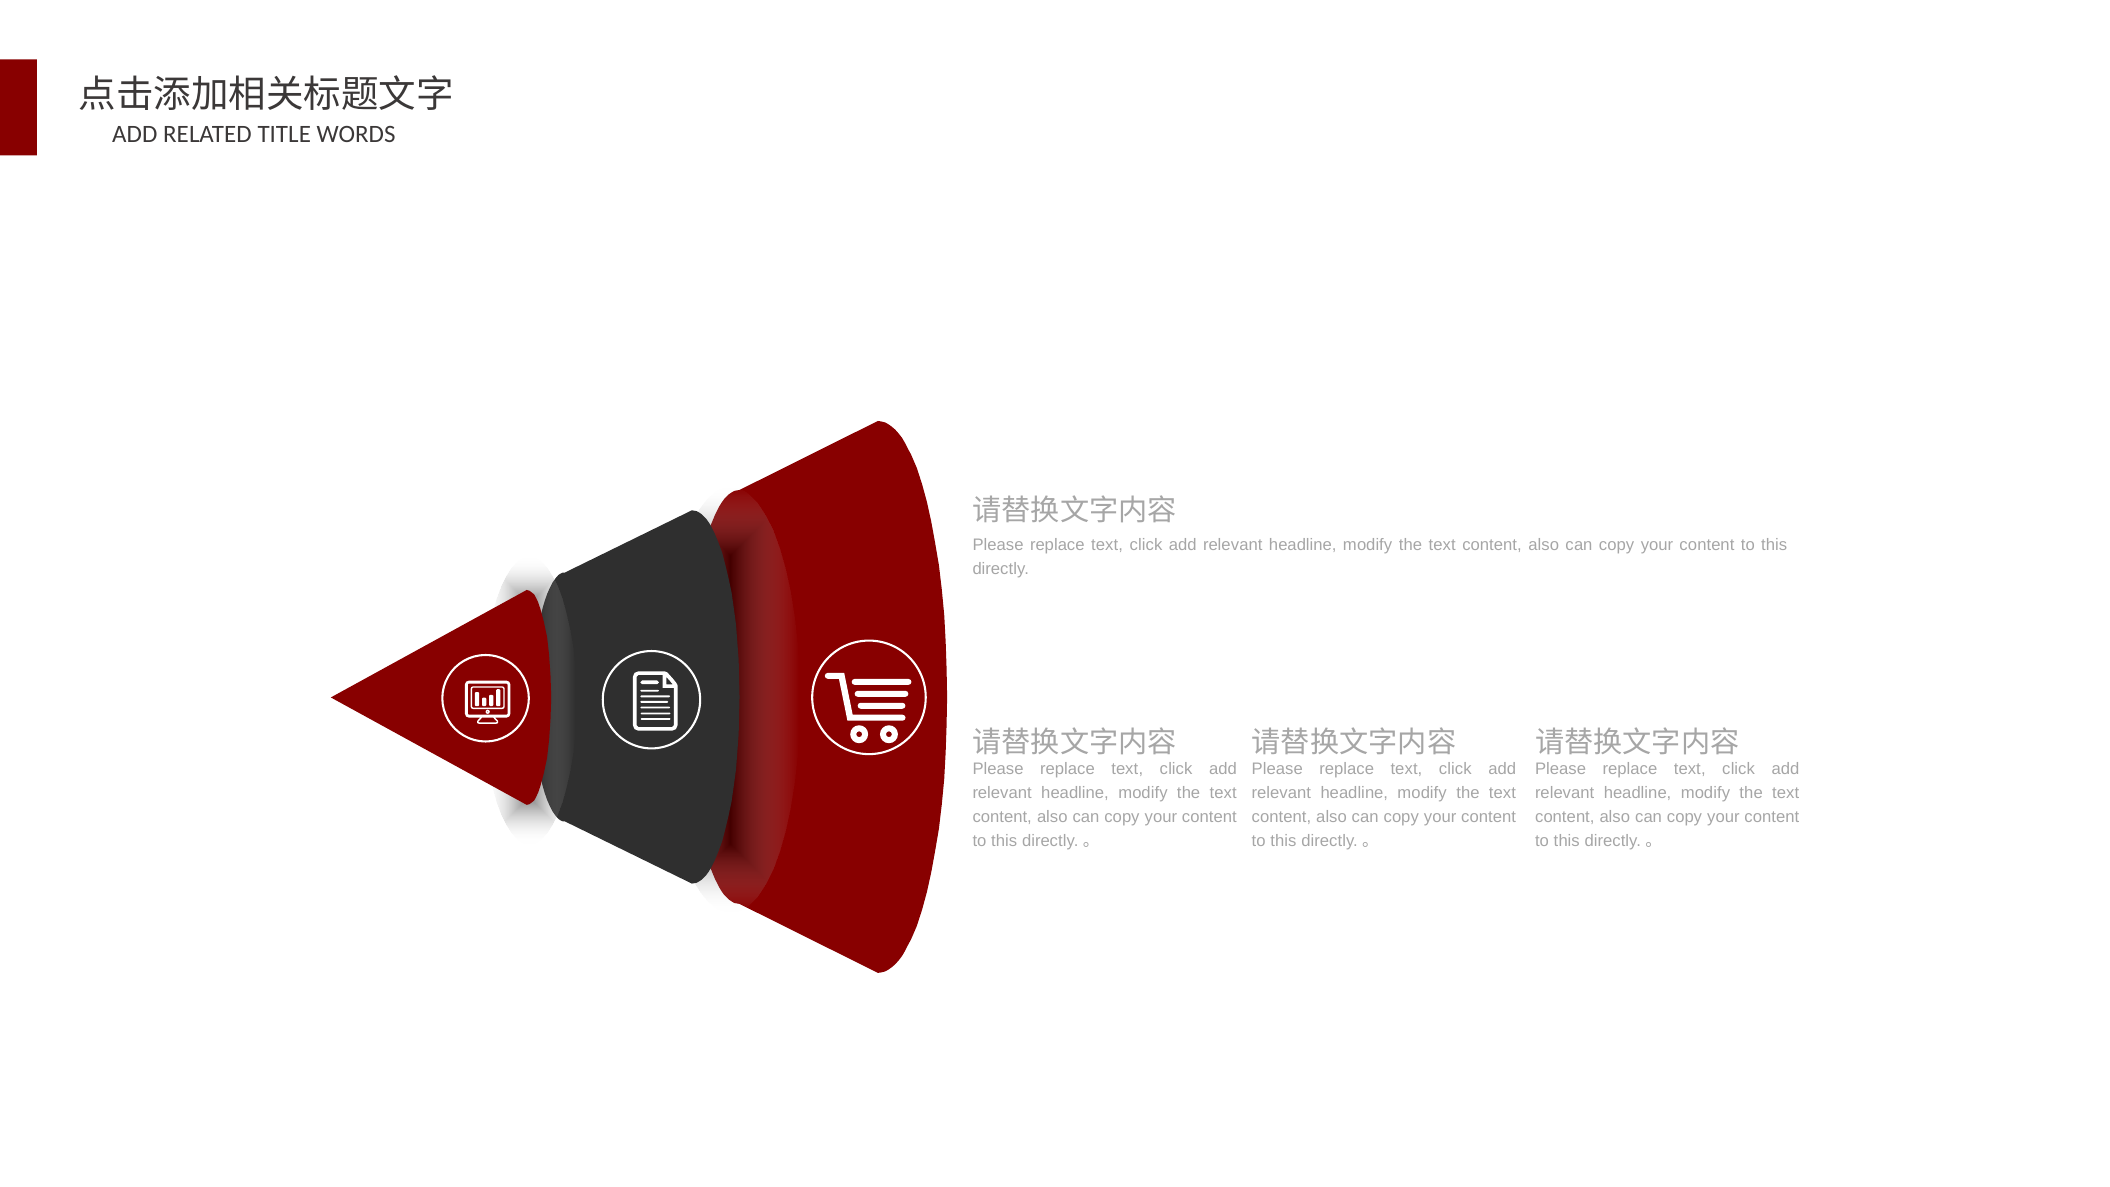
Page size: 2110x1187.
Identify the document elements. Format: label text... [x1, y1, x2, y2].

text_box Please replace text, click add relevant headline, modify the text content, also can copy your content to this directly.。 [972, 753, 1238, 850]
text_box Please replace text, click add relevant headline, modify the text content, also can copy your content to this directly.。 [1251, 753, 1517, 850]
text_box 请替换文字内容 [972, 484, 1238, 527]
text_box [727, 898, 756, 903]
text_box 请替换文字内容 [1251, 716, 1517, 753]
text_box 请替换文字内容 [1534, 716, 1800, 753]
text_box [722, 497, 756, 502]
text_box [309, 577, 597, 823]
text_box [453, 566, 880, 833]
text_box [602, 650, 701, 749]
text_box ADD RELATED TITLE WORDS [96, 109, 413, 156]
text_box Please replace text, click add relevant headline, modify the text content, also can copy your content to this directly.。 [1534, 753, 1800, 850]
text_box 请替换文字内容 [972, 716, 1238, 753]
text_box 点击添加相关标题文字 [62, 61, 470, 123]
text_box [442, 654, 529, 742]
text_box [812, 640, 926, 755]
text_box Please replace text, click add relevant headline, modify the text content, also can copy your content to this directly. [972, 529, 1789, 578]
text_box [729, 420, 948, 973]
